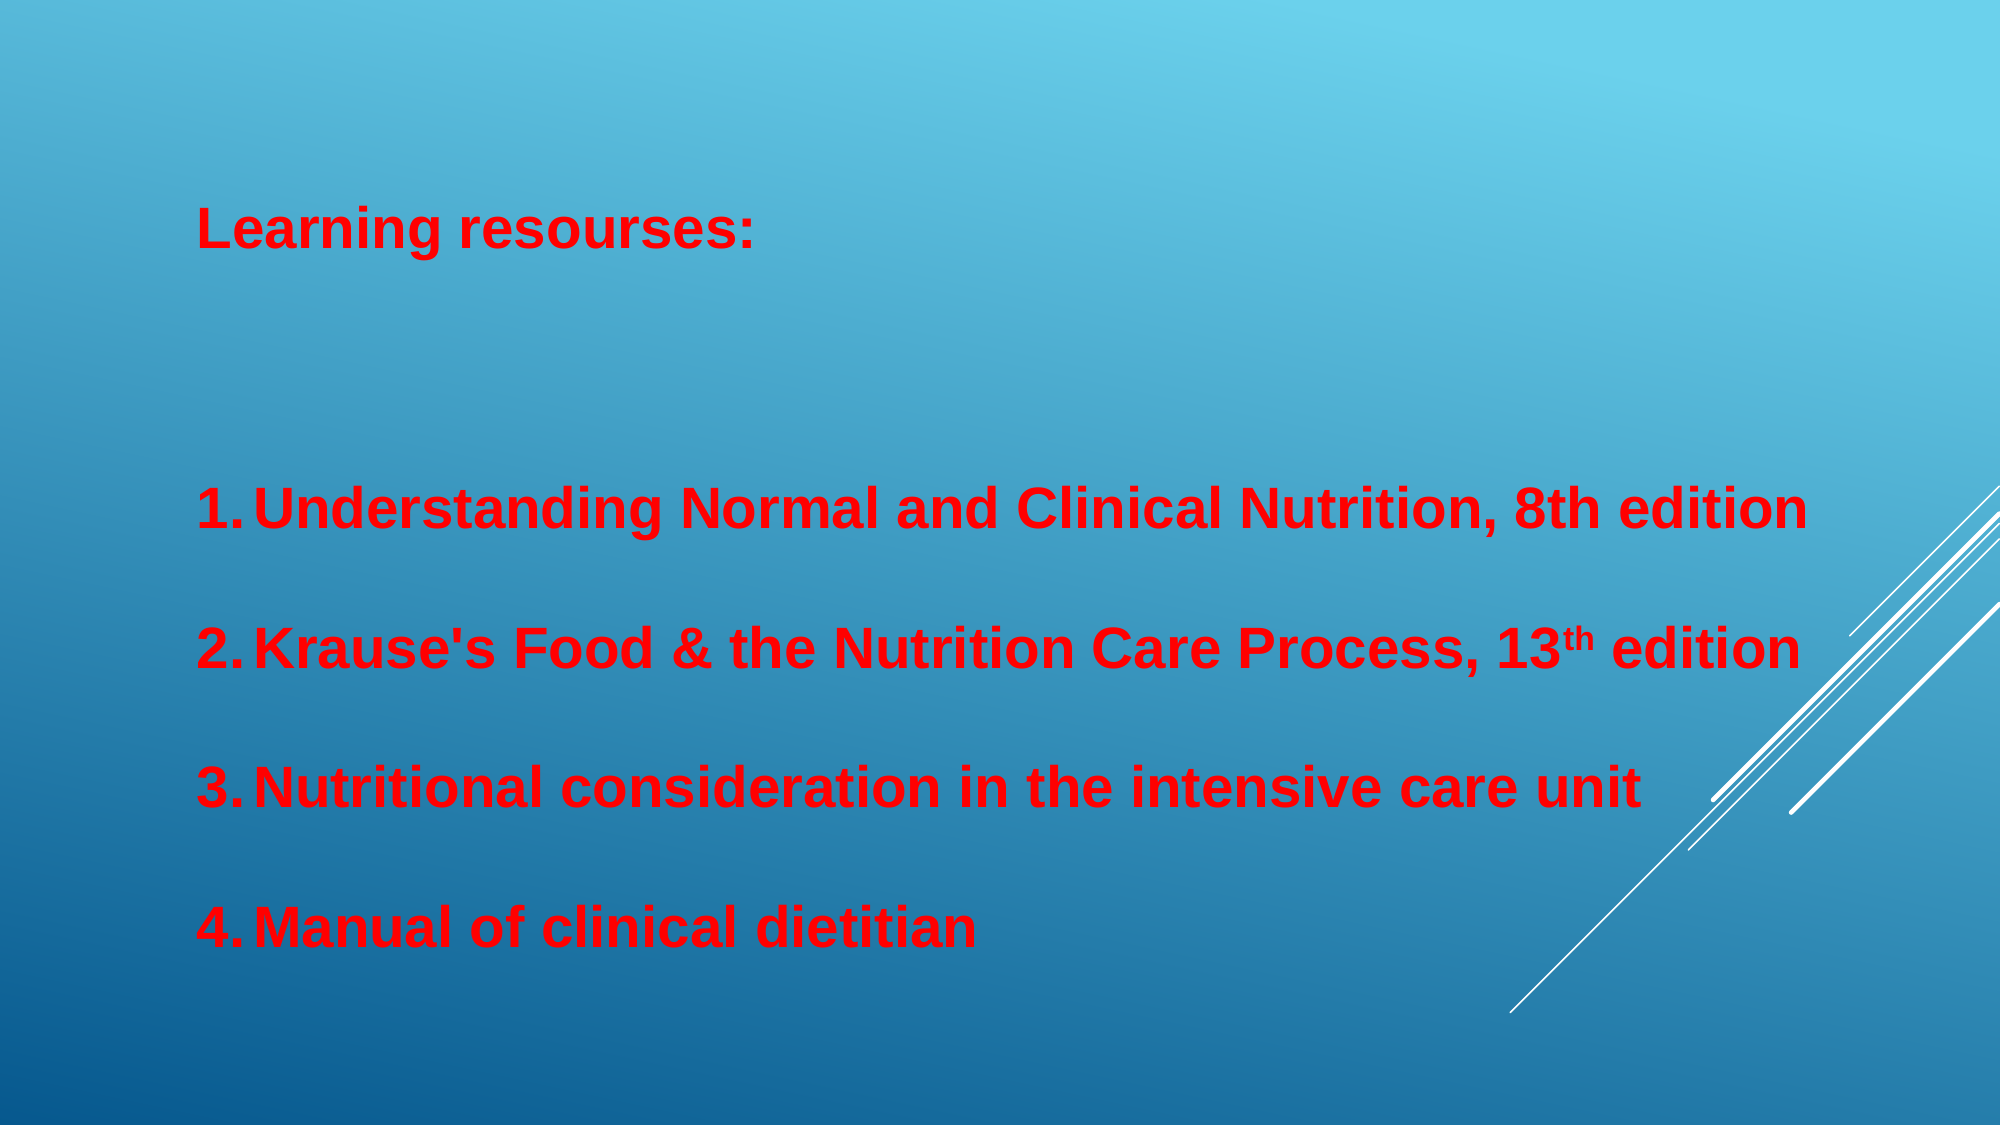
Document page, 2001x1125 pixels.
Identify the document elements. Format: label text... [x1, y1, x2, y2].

text_box Learning resourses: Understanding Normal and Clinical Nutrition, 8th edition Krause's Food & the Nutrition Care Process, 13th edition Nutritional consideration in the intensive care unit Manual of clinical dietitian [182, 112, 1852, 967]
